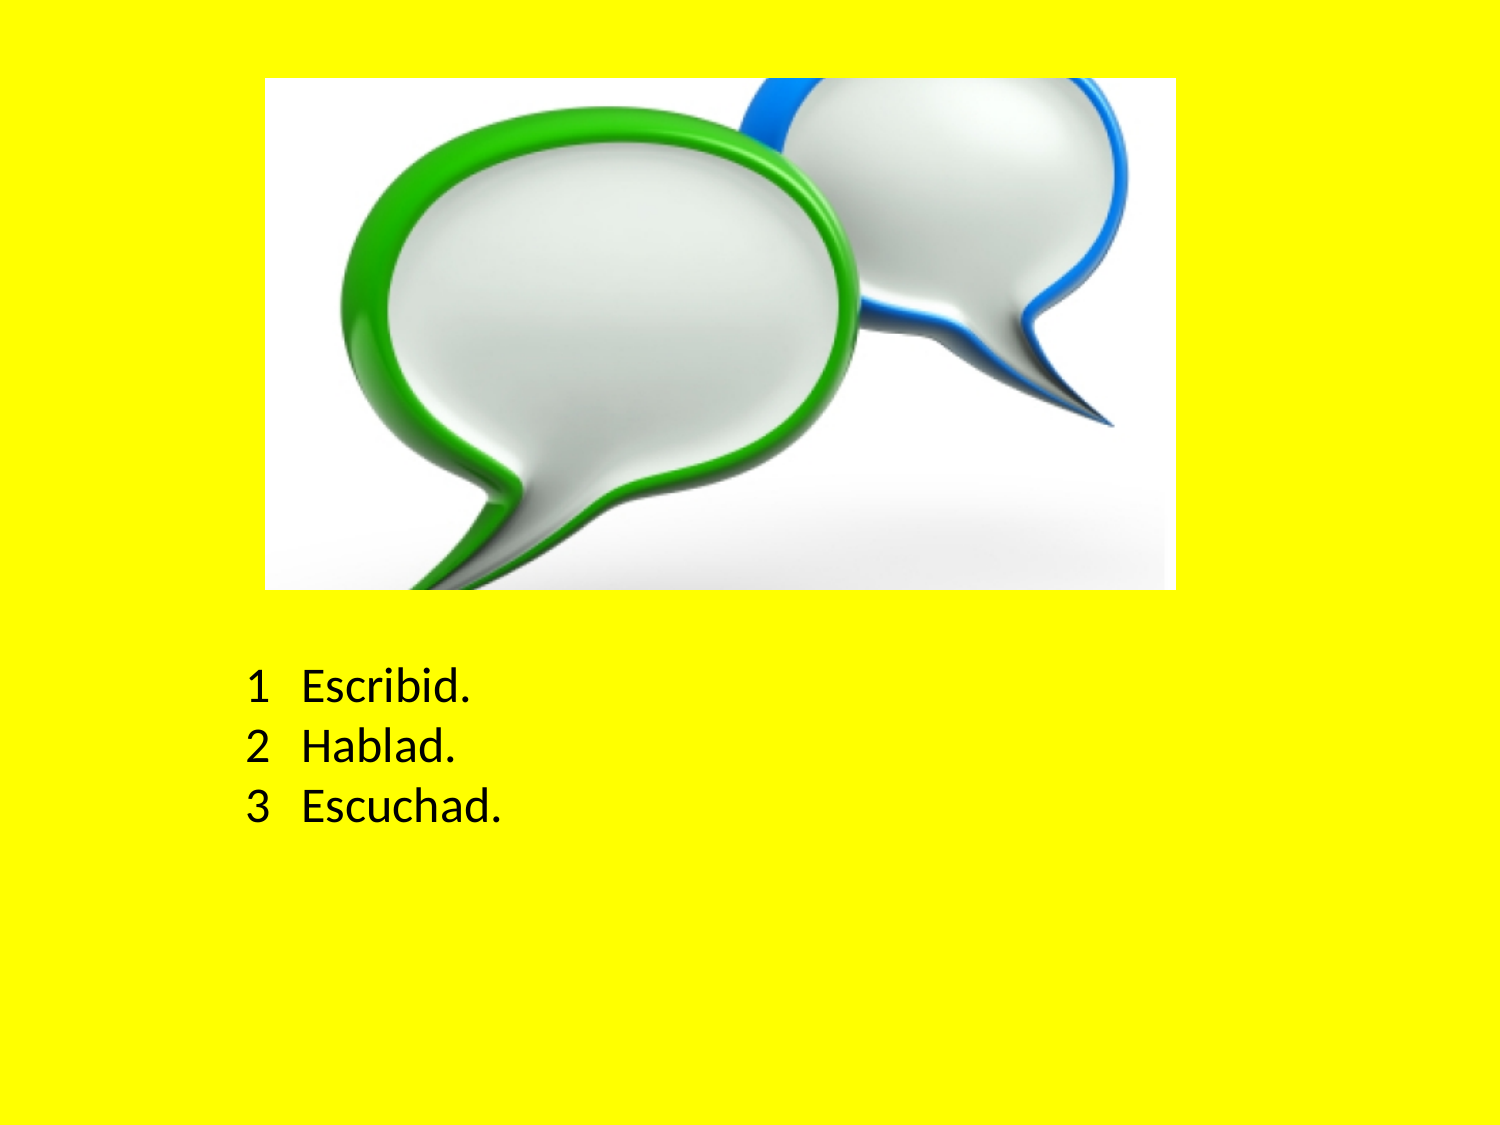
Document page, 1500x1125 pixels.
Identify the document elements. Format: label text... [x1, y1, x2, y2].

text_box Escribid. Hablad. Escuchad. [230, 645, 1164, 840]
picture [265, 77, 1176, 590]
